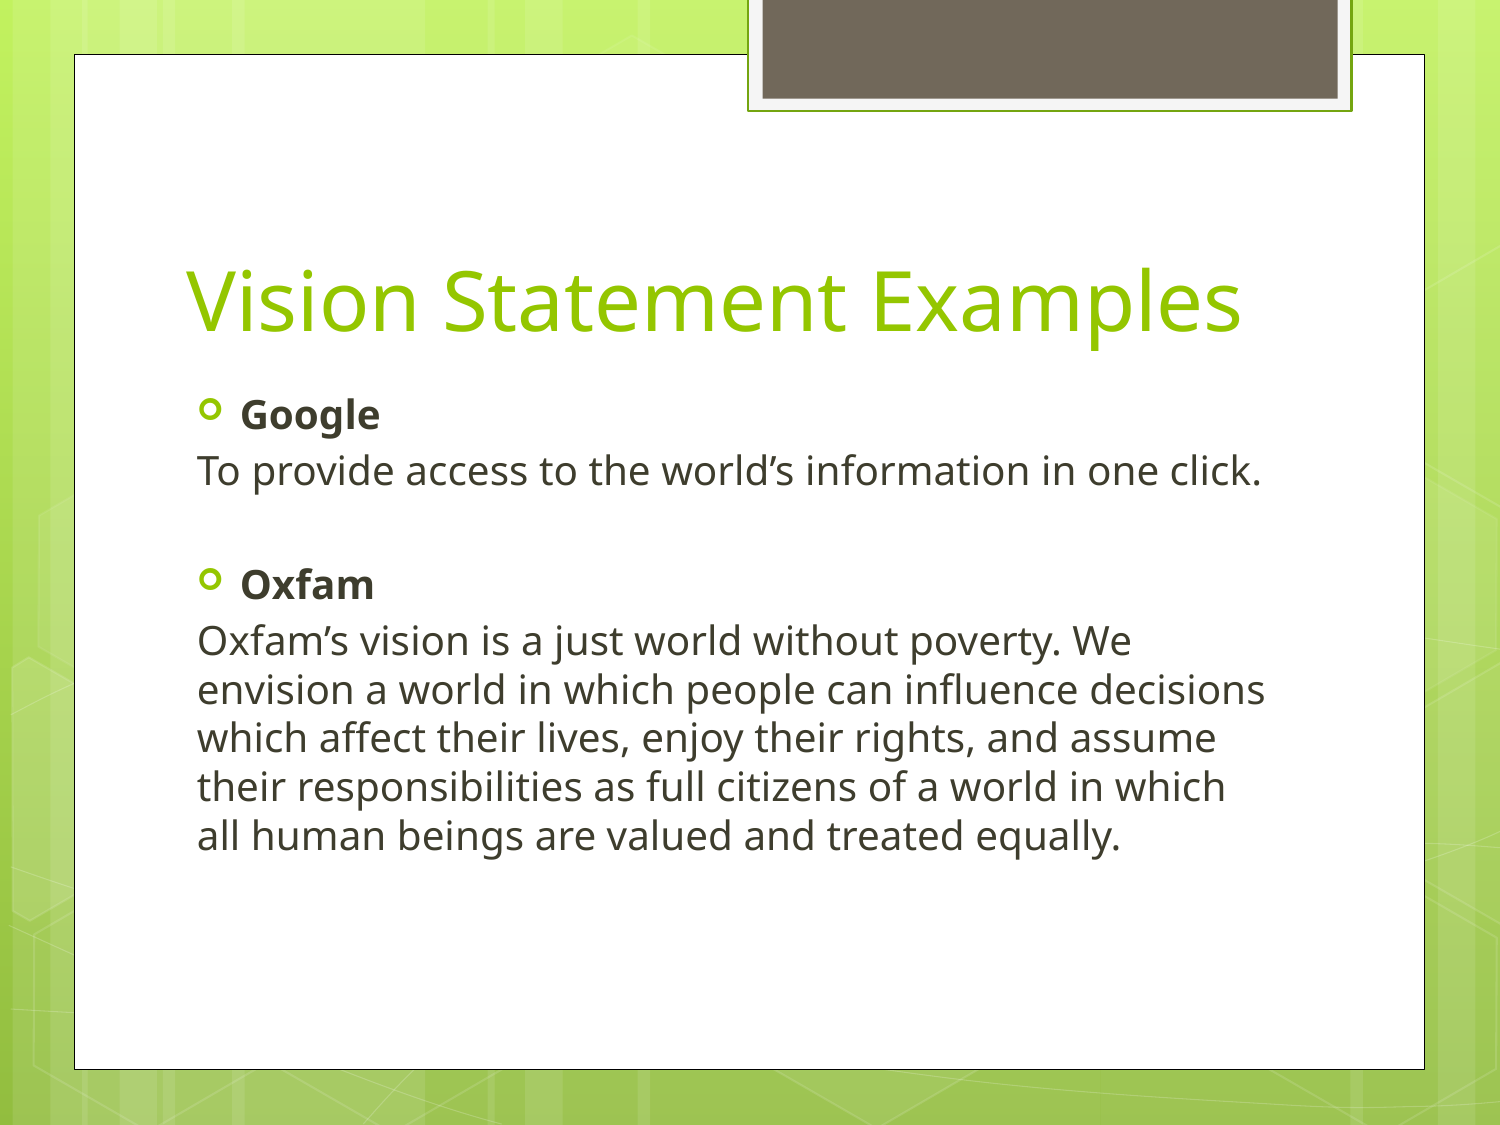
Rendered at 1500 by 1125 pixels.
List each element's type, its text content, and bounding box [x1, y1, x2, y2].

list Google To provide access to the world’s information in one click. Oxfam Oxfam’s vision is a just world without poverty. We envision a world in which people can influence decisions which affect their lives, enjoy their rights, and assume their responsibilities as full citizens of a world in which all human beings are valued and treated equally. [171, 381, 1283, 957]
title Vision Statement Examples [171, 168, 1324, 357]
